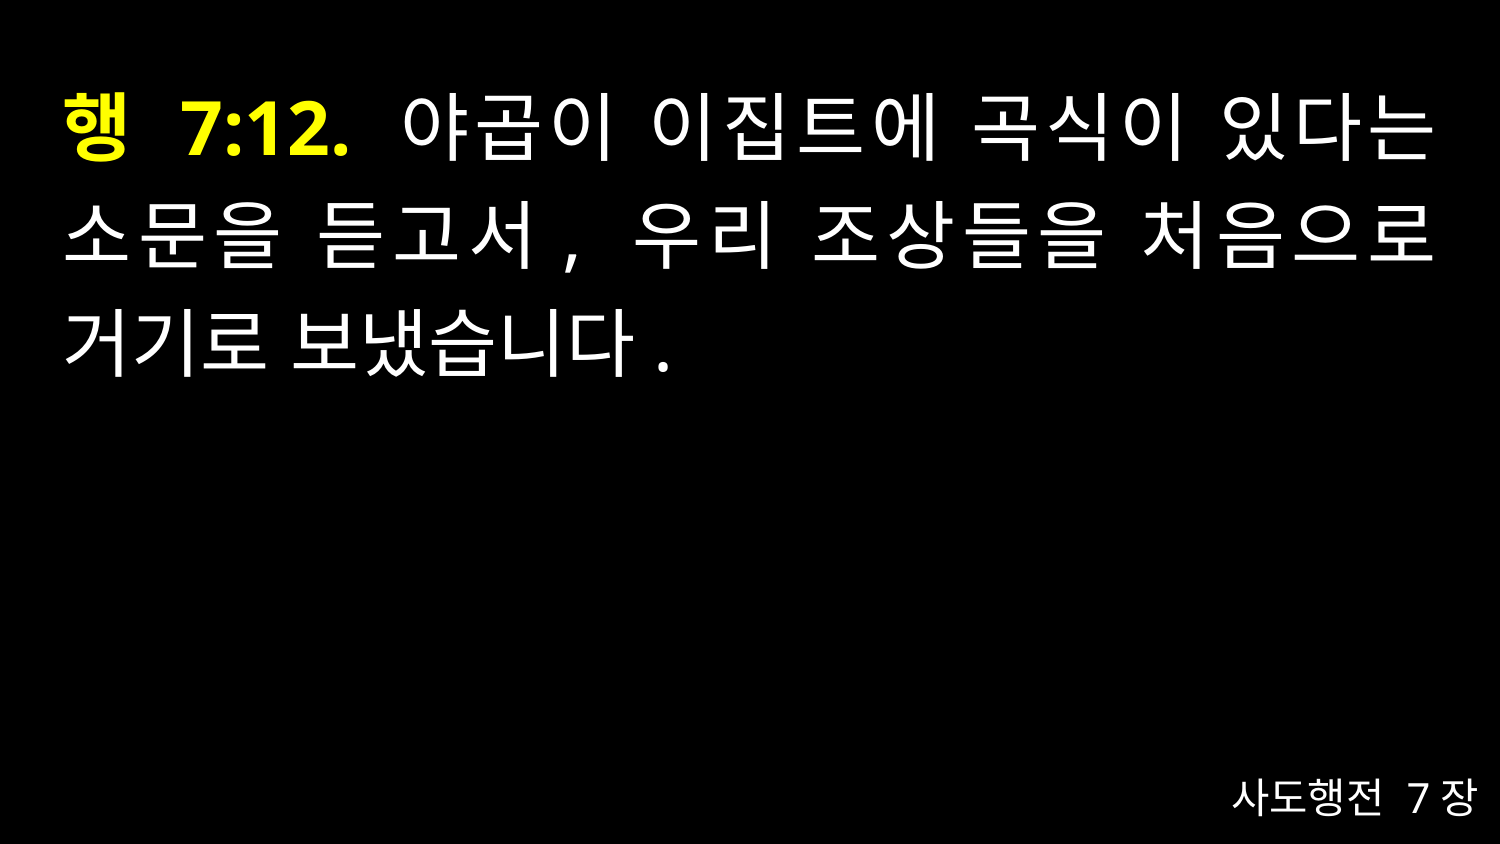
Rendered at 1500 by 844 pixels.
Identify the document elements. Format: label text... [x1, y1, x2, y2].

title 행 7:12. 야곱이 이집트에 곡식이 있다는 소문을 듣고서, 우리 조상들을 처음으로 거기로 보냈습니다. [0, 0, 1500, 844]
subtitle 사도행전 7장 [916, 770, 1500, 844]
